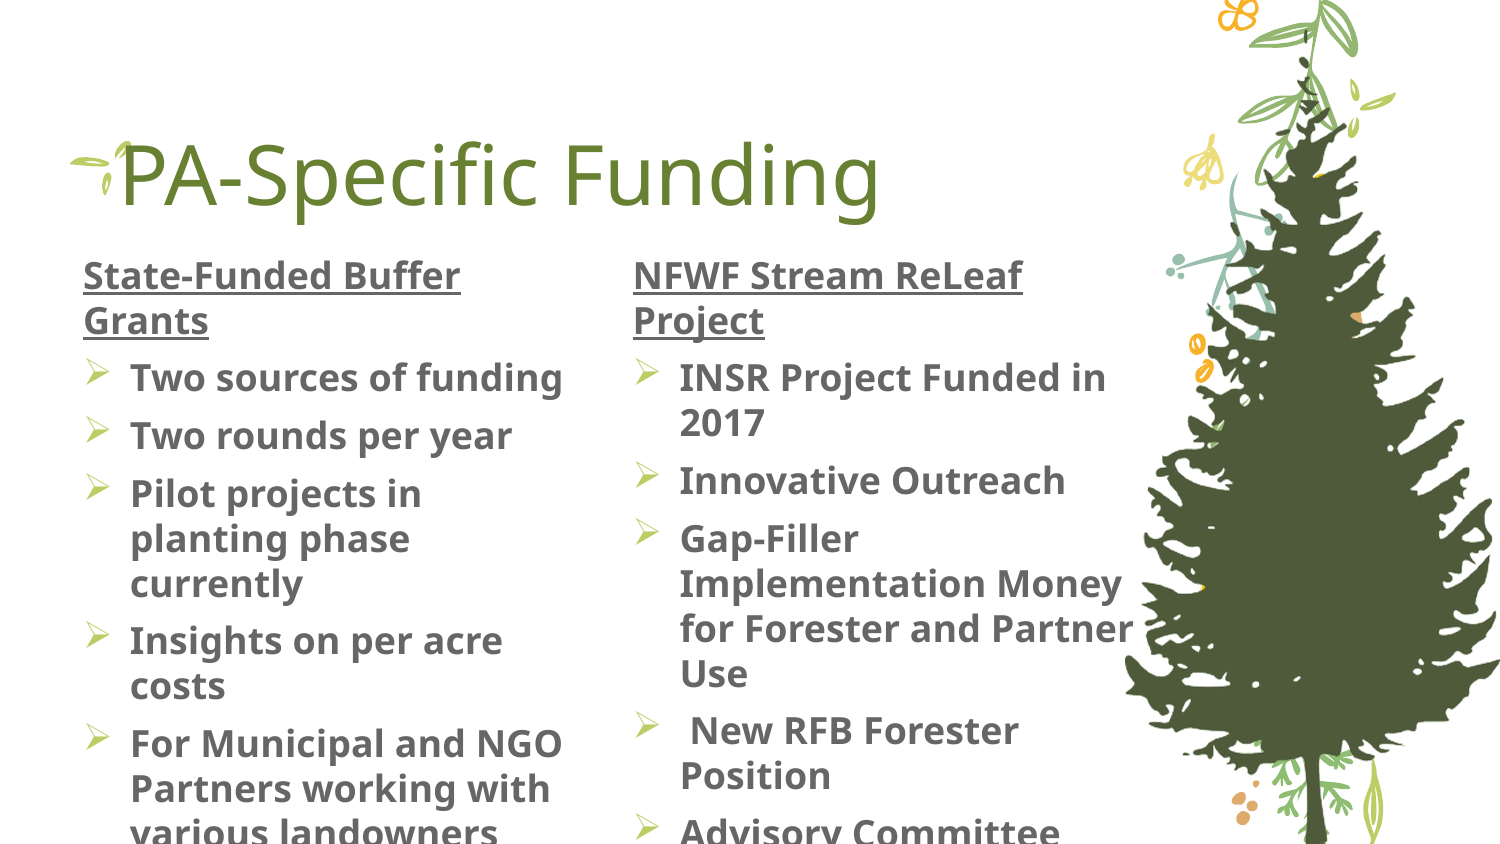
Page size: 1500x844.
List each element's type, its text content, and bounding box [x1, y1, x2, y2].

picture [1124, 29, 1500, 844]
list State-Funded Buffer Grants Two sources of funding Two rounds per year Pilot projects in planting phase currently Insights on per acre costs For Municipal and NGO Partners working with various landowners Competitive Application Process [68, 236, 582, 752]
list NFWF Stream ReLeaf Project INSR Project Funded in 2017 Innovative Outreach Gap-Filler Implementation Money for Forester and Partner Use New RFB Forester Position Advisory Committee Development Capacity Building/Training [617, 236, 1119, 752]
title PA-Specific Funding [103, 96, 1089, 237]
